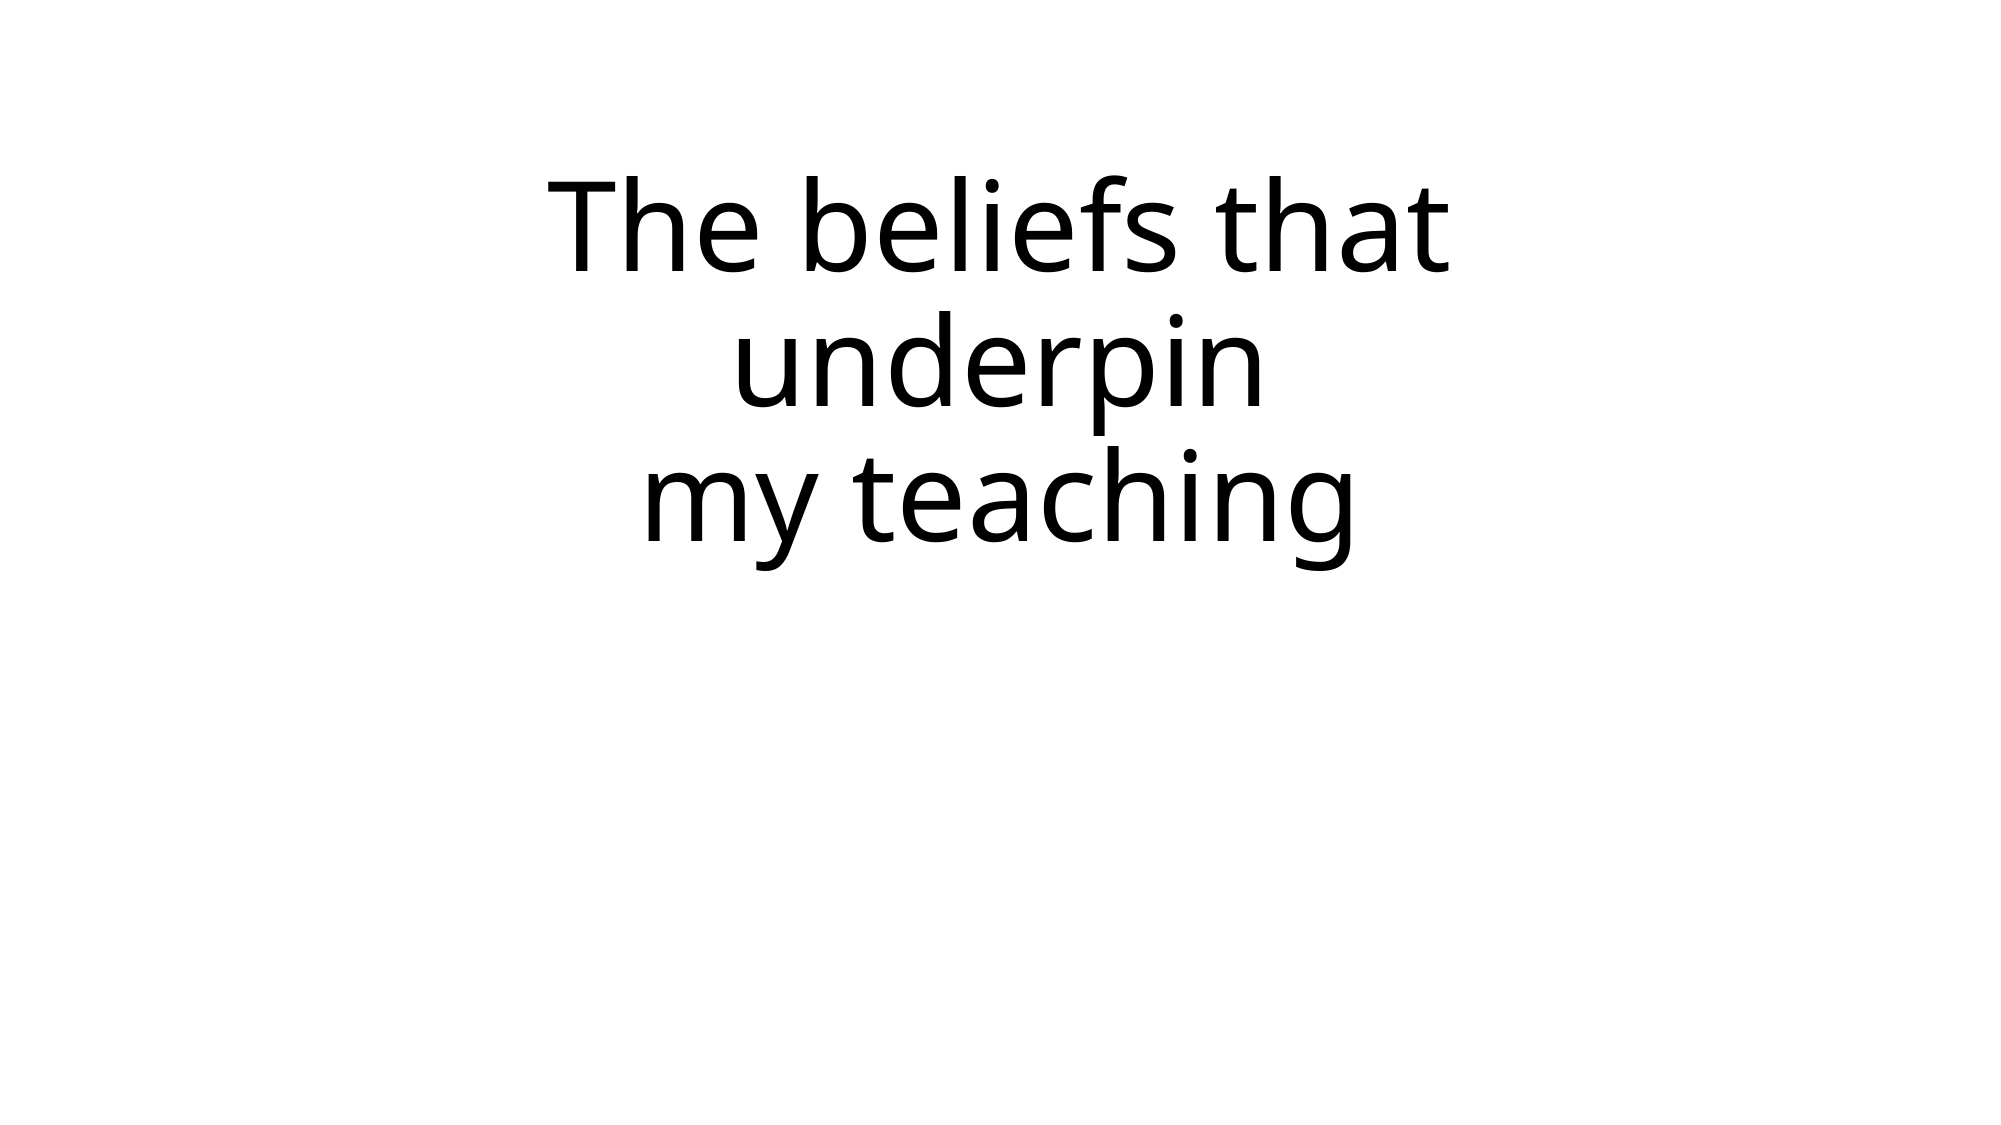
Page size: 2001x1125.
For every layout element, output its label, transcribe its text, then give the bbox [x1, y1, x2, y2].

title The beliefs that underpin my teaching [249, 184, 1750, 576]
